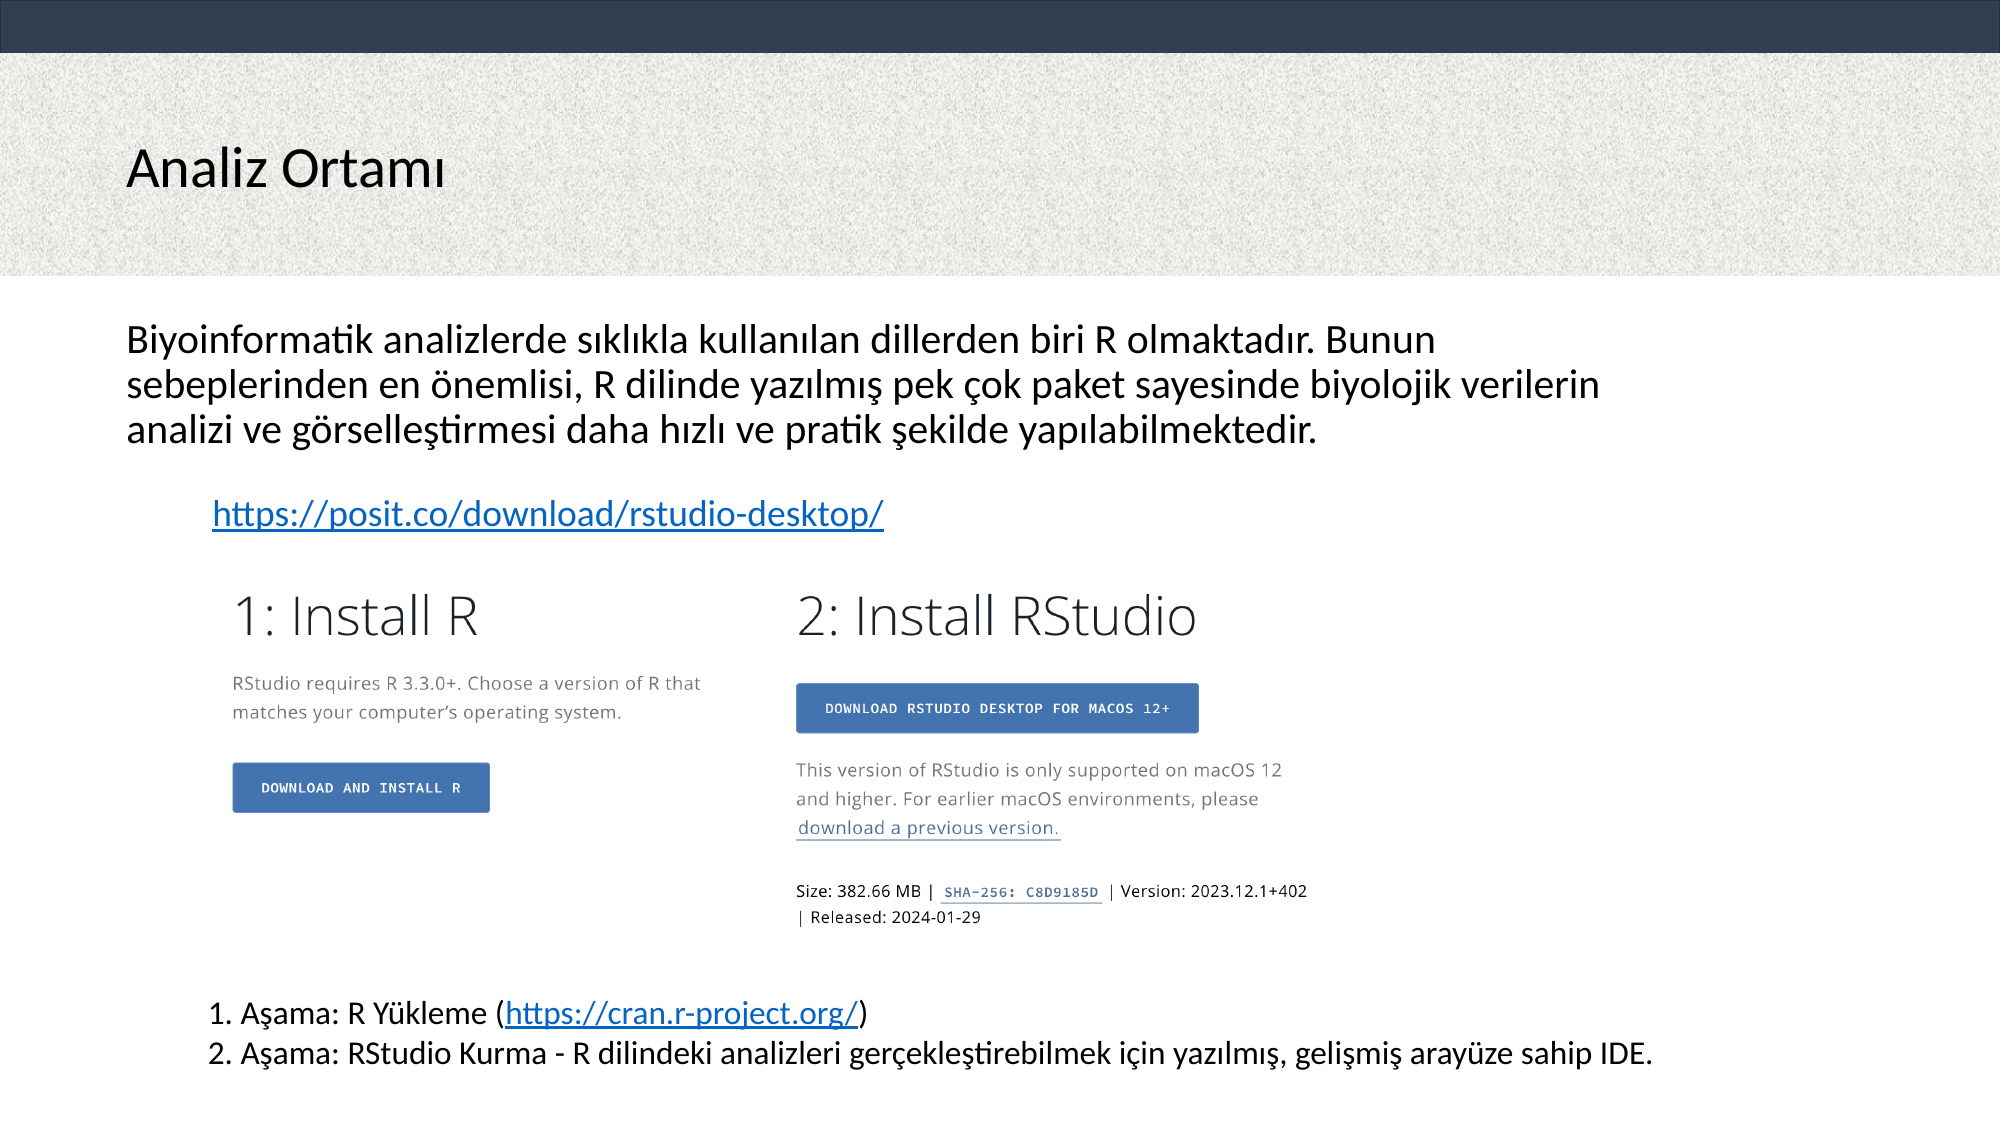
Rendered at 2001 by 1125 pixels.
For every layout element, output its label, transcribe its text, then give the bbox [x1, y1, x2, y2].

picture [160, 547, 1380, 949]
text_box https://posit.co/download/rstudio-desktop/ [197, 481, 900, 547]
list Biyoinformatik analizlerde sıklıkla kullanılan dillerden biri R olmaktadır. Bunun sebeplerinden en önemlisi, R dilinde yazılmış pek çok paket sayesinde biyolojik verilerin analizi ve görselleştirmesi daha hızlı ve pratik şekilde yapılabilmektedir. [111, 309, 1637, 502]
text_box [0, 0, 2000, 53]
text_box [0, 53, 2000, 277]
text_box 1. Aşama: R Yükleme (https://cran.r-project.org/) 2. Aşama: RStudio Kurma - R dilindeki analizleri gerçekleştirebilmek için yazılmış, gelişmiş arayüze sahip IDE. [193, 983, 1696, 1124]
text_box Analiz Ortamı [111, 122, 1486, 207]
